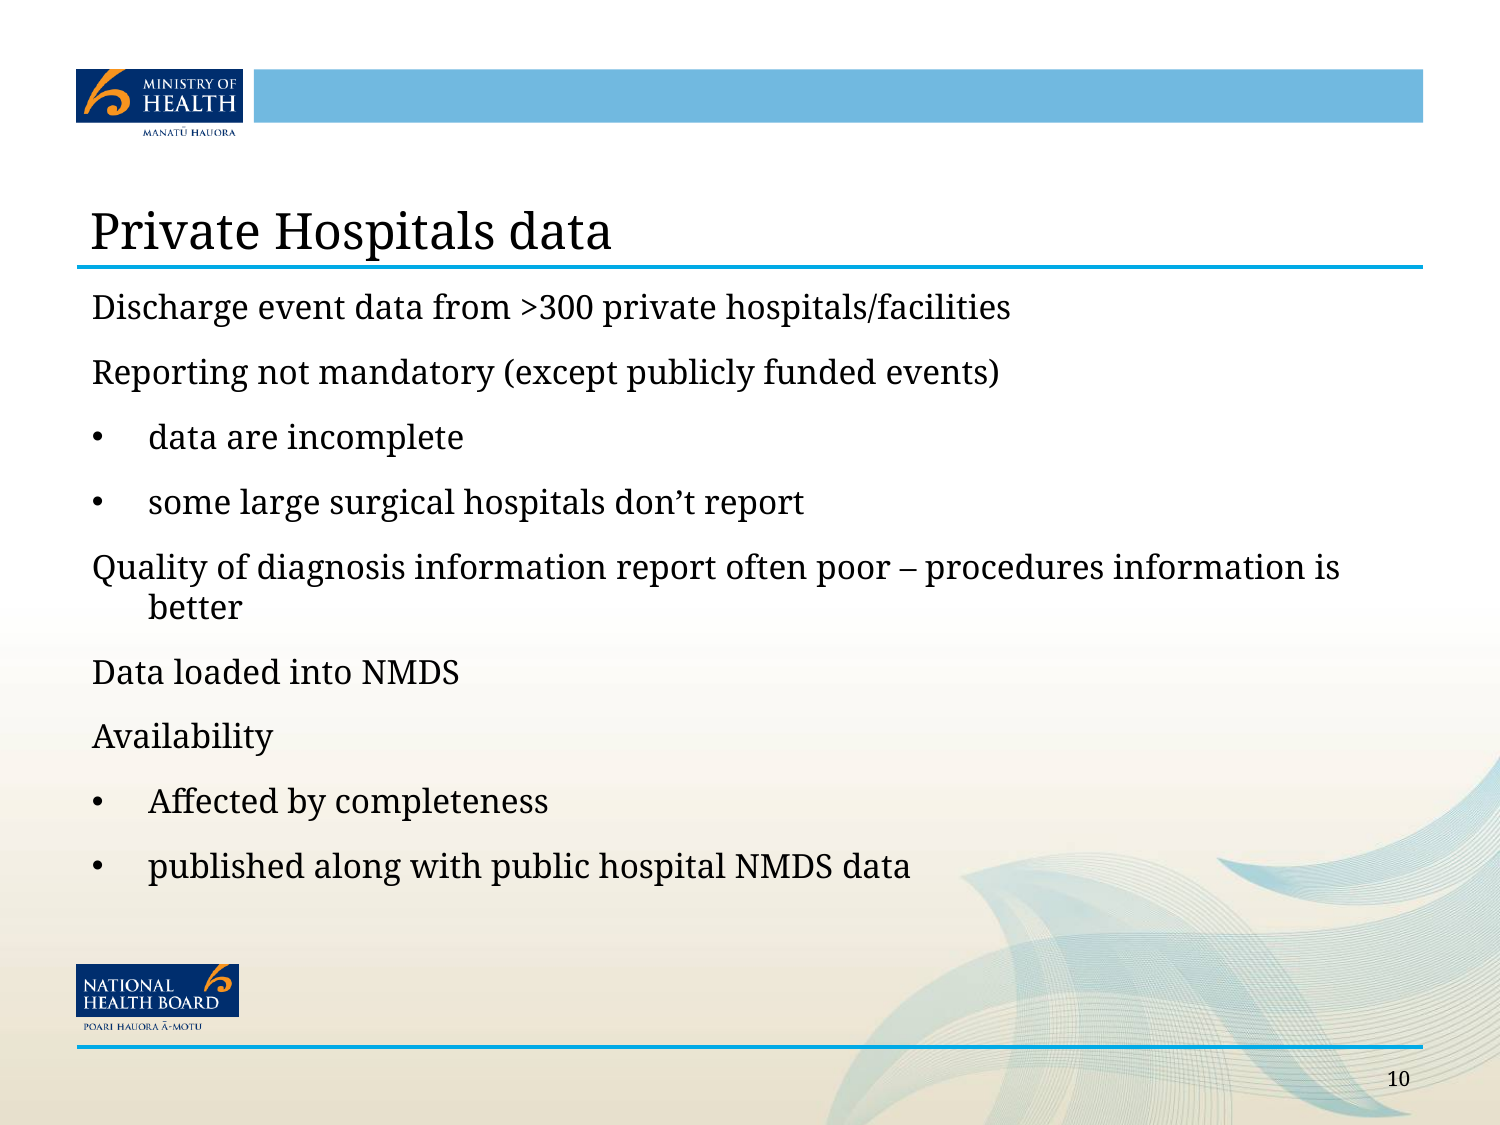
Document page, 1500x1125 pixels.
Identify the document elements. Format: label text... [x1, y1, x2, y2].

list Discharge event data from >300 private hospitals/facilities Reporting not mandatory (except publicly funded events) data are incomplete some large surgical hospitals don’t report Quality of diagnosis information report often poor – procedures information is better Data loaded into NMDS Availability Affected by completeness published along with public hospital NMDS data [76, 278, 1427, 1022]
title Private Hospitals data [75, 137, 1425, 268]
picture [0, 350, 1500, 1125]
picture [76, 69, 243, 136]
slide_number 10 [1074, 1058, 1425, 1103]
